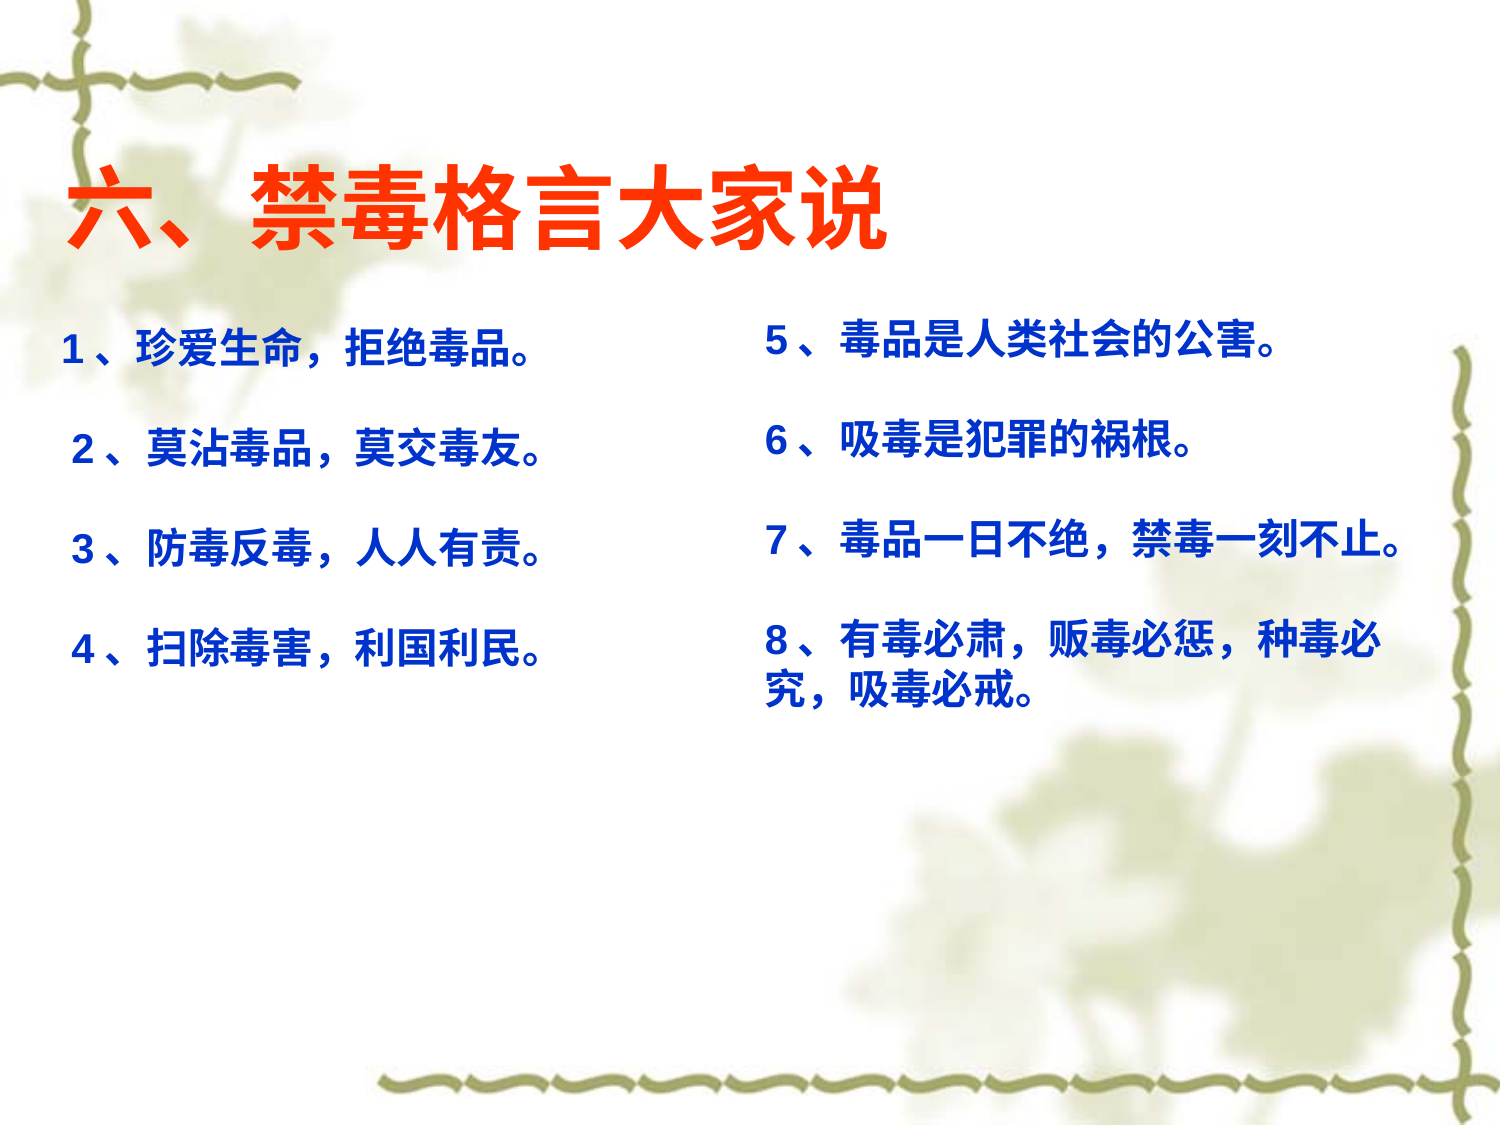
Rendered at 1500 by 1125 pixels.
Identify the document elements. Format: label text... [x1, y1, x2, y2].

picture [0, 0, 1500, 1125]
list 1、珍爱生命，拒绝毒品。 2、莫沾毒品，莫交毒友。 3、防毒反毒，人人有责。 4、扫除毒害，利国利民。 [0, 314, 749, 753]
title 六、禁毒格言大家说 [49, 112, 1451, 301]
text_box 5、毒品是人类社会的公害。 6、吸毒是犯罪的祸根。 7、毒品一日不绝，禁毒一刻不止。 8、有毒必肃，贩毒必惩，种毒必究，吸毒必戒。 [749, 305, 1465, 861]
